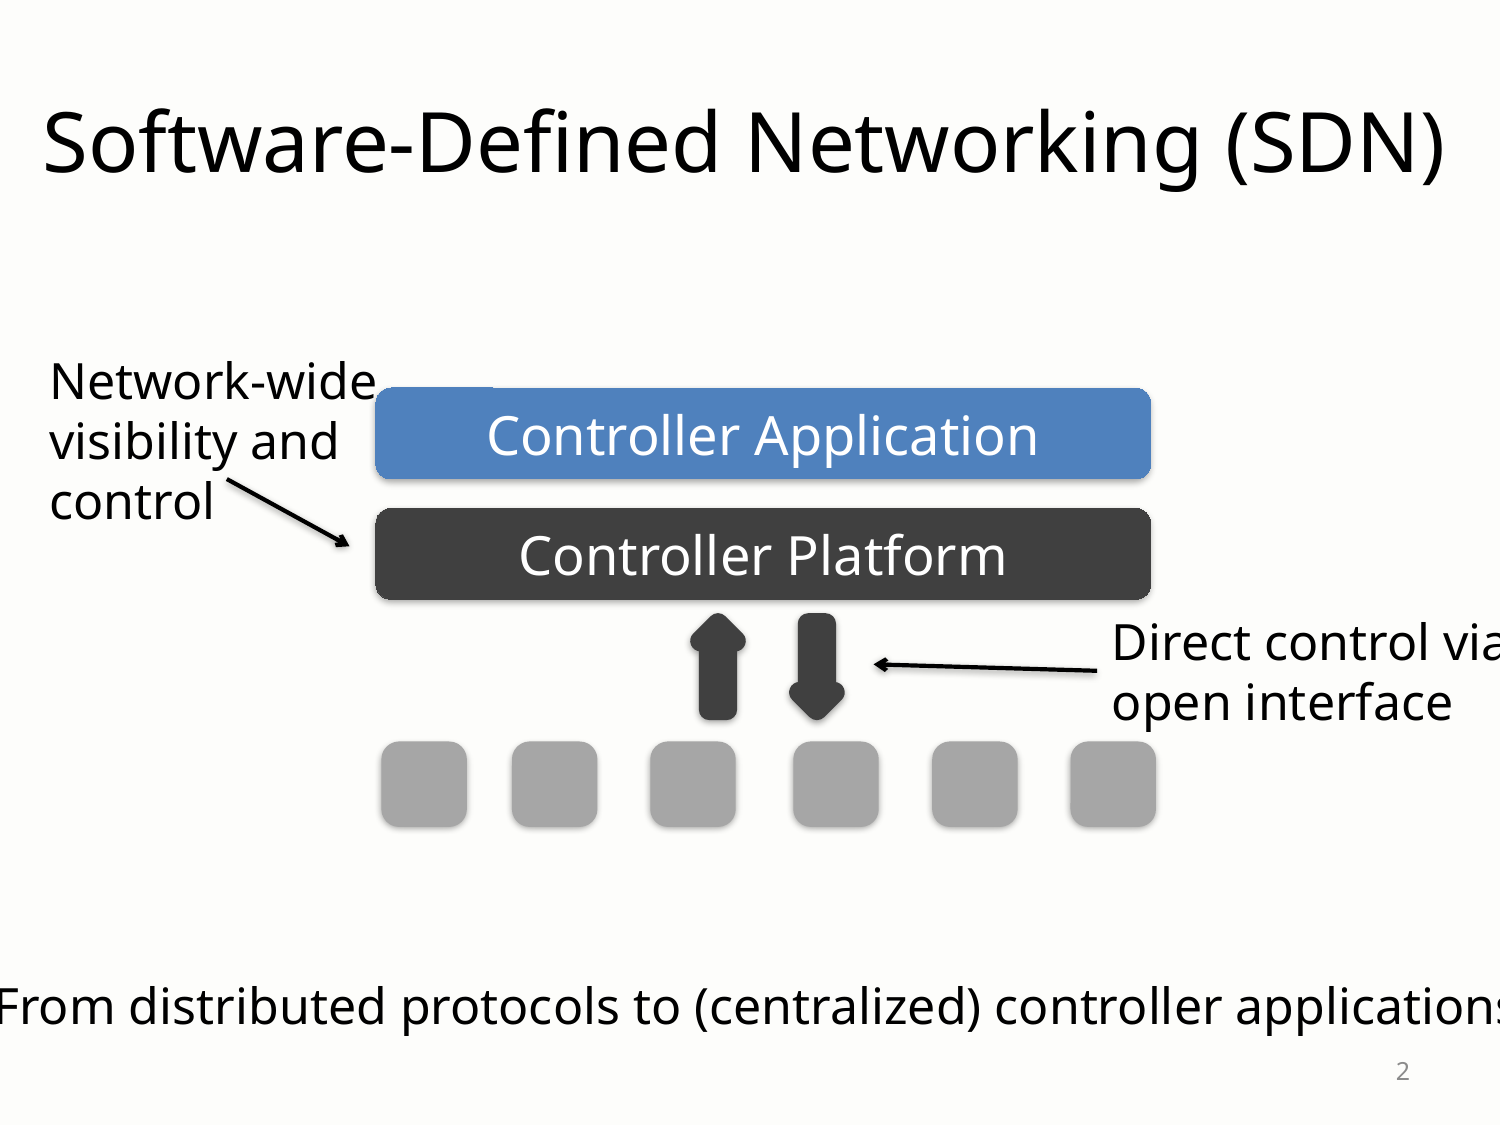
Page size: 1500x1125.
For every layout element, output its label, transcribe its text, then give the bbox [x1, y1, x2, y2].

slide_number 2 [1074, 1042, 1425, 1103]
text_box [653, 744, 733, 824]
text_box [873, 664, 1098, 672]
title Software-Defined Networking (SDN) [16, 45, 1473, 233]
text_box Controller Platform [375, 508, 1151, 600]
text_box Network-wide visibility and control [34, 341, 422, 537]
text_box [515, 744, 595, 824]
text_box [935, 744, 1015, 824]
text_box [698, 621, 738, 712]
text_box [384, 744, 464, 824]
text_box [796, 744, 876, 824]
text_box Controller Application [422, 387, 1151, 479]
text_box From distributed protocols to (centralized) controller applications [0, 966, 1500, 1042]
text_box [226, 478, 350, 547]
text_box [797, 621, 837, 712]
text_box [1073, 744, 1153, 824]
text_box Direct control via open interface [1097, 603, 1500, 739]
